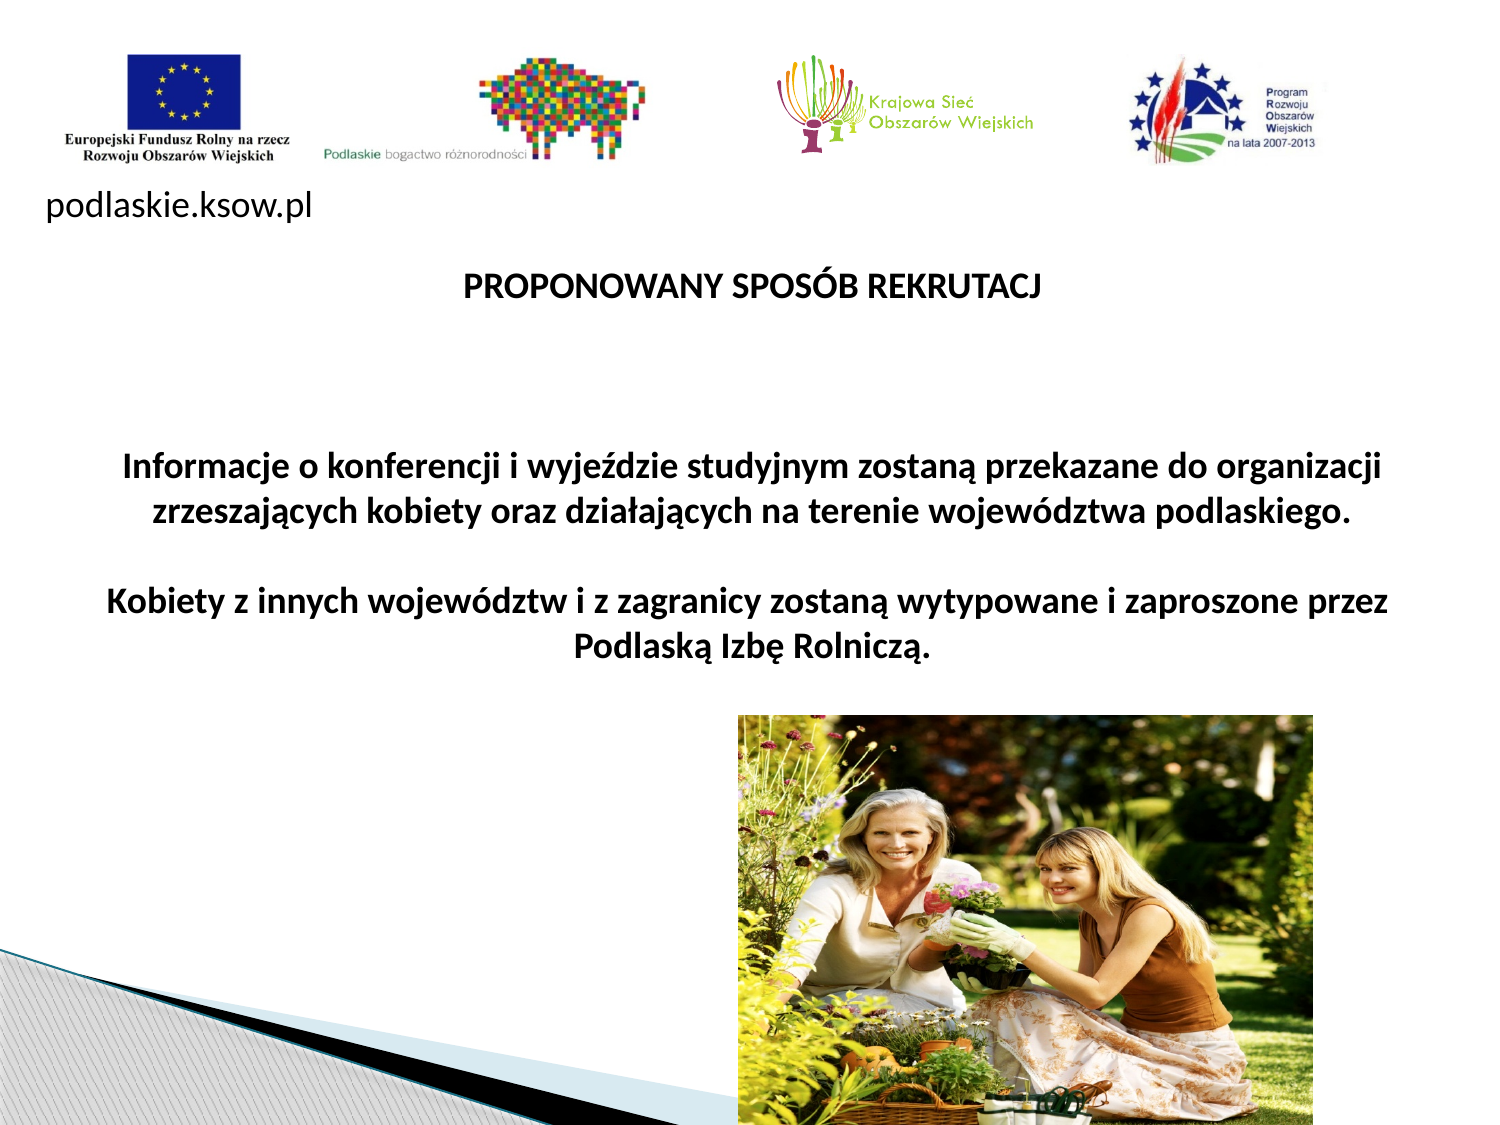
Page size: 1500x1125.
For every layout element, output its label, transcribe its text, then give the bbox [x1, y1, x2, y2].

picture [1119, 53, 1330, 166]
picture [324, 47, 656, 172]
text_box podlaskie.ksow.pl [30, 172, 329, 233]
text_box [74, 45, 1425, 233]
text_box PROPONOWANY SPOSÓB REKRUTACJ Informacje o konferencji i wyjeździe studyjnym zostaną przekazane do organizacji zrzeszających kobiety oraz działających na terenie województwa podlaskiego. Kobiety z innych województw i z zagranicy zostaną wytypowane i zaproszone przez Podlaską Izbę Rolniczą. [92, 253, 1414, 719]
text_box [776, 54, 1034, 155]
picture [737, 715, 1313, 1125]
picture [64, 54, 290, 164]
